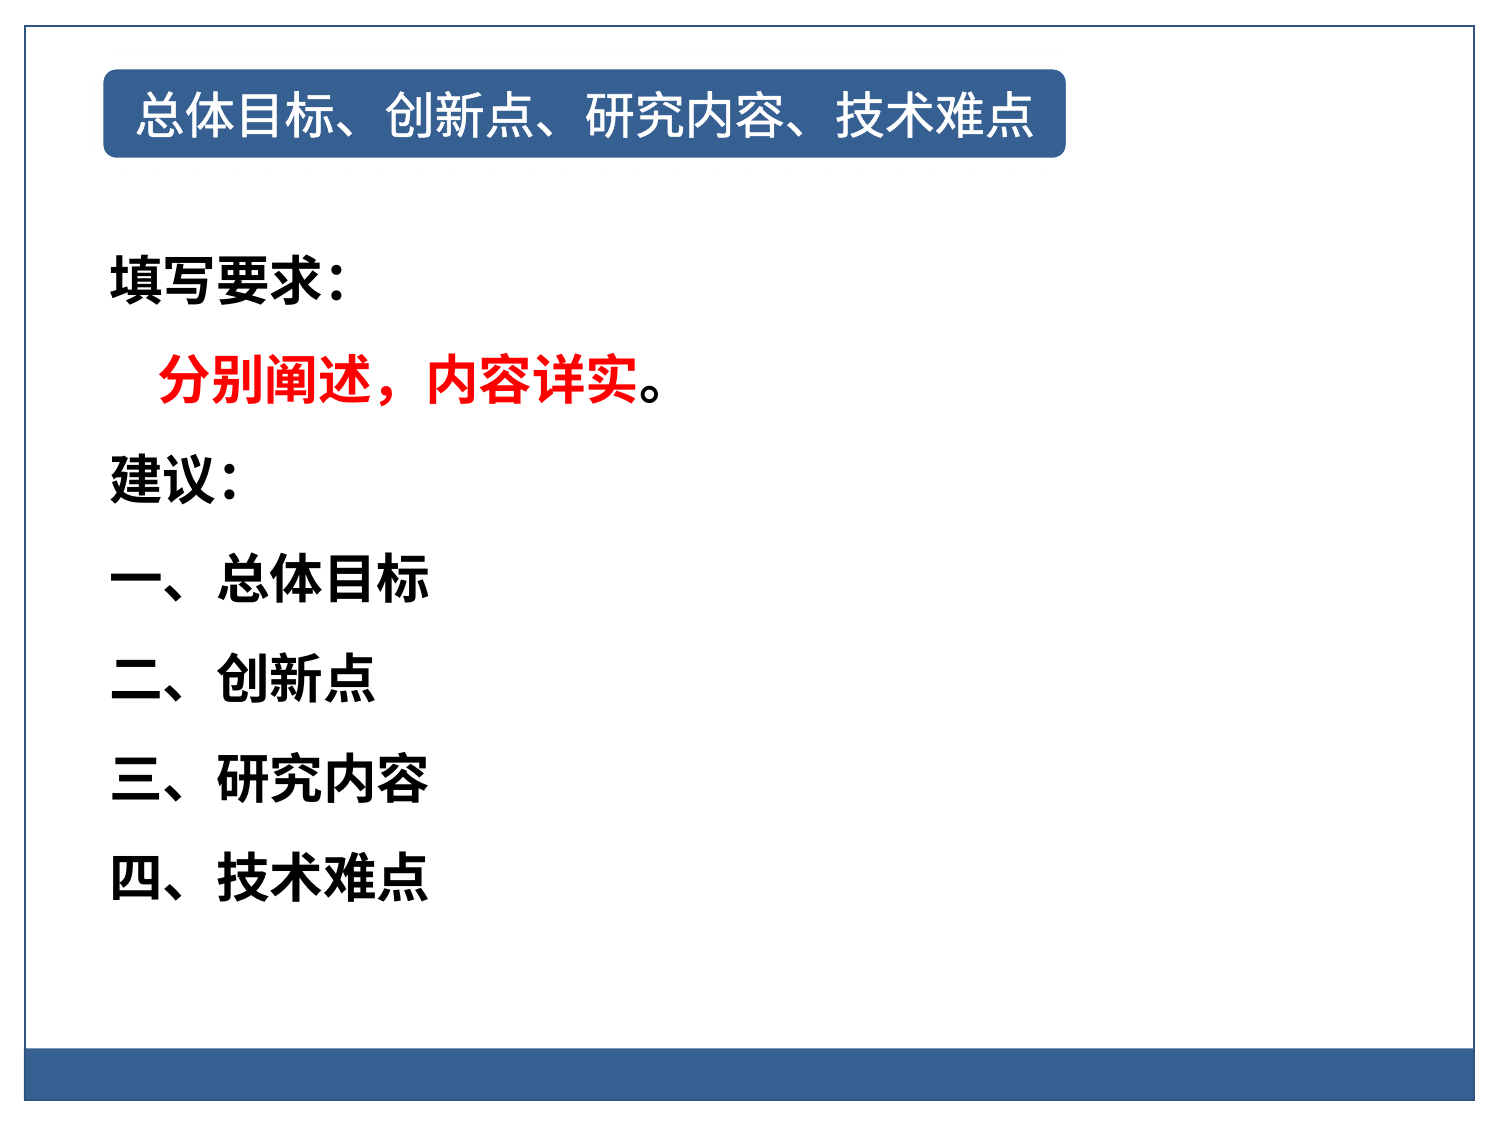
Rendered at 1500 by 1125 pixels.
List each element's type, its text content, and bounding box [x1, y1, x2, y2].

list 填写要求： 分别阐述，内容详实。 建议： 一、总体目标 二、创新点 三、研究内容 四、技术难点 [93, 219, 727, 918]
text_box 总体目标、创新点、研究内容、技术难点 [97, 63, 1073, 164]
